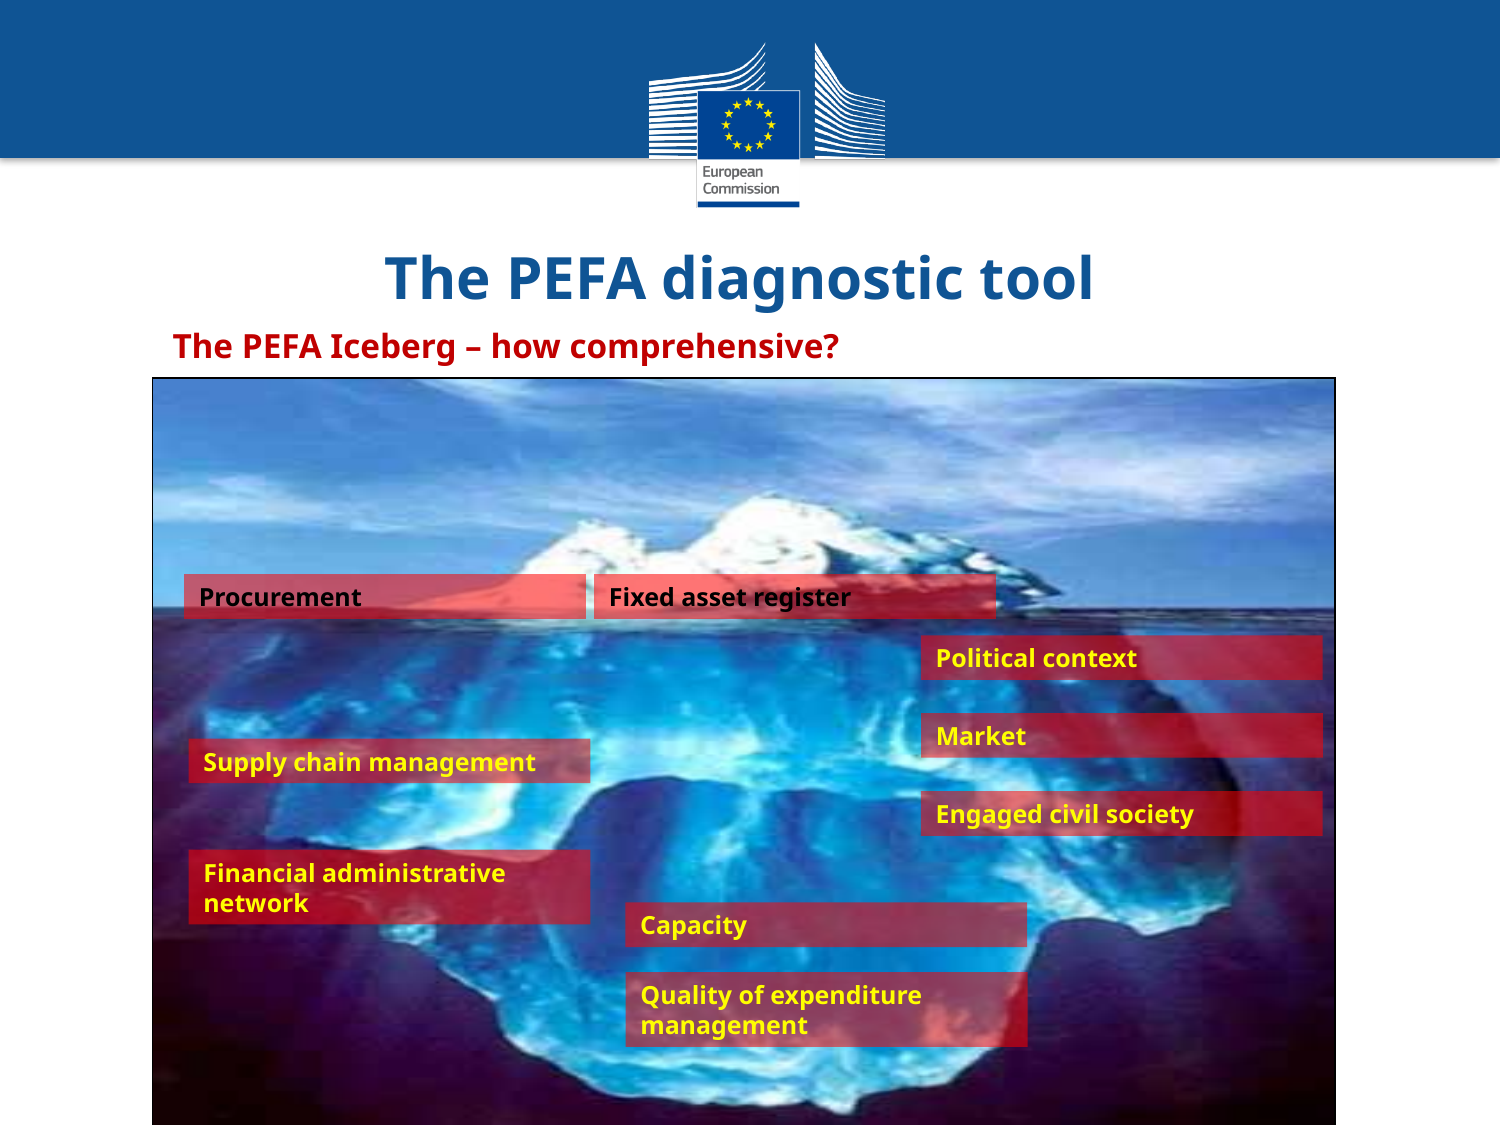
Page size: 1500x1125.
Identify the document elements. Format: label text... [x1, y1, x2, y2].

text_box The PEFA diagnostic tool [64, 222, 1415, 330]
title The PEFA Iceberg – how comprehensive? [142, 330, 975, 399]
picture [649, 42, 885, 208]
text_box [152, 378, 1335, 1125]
